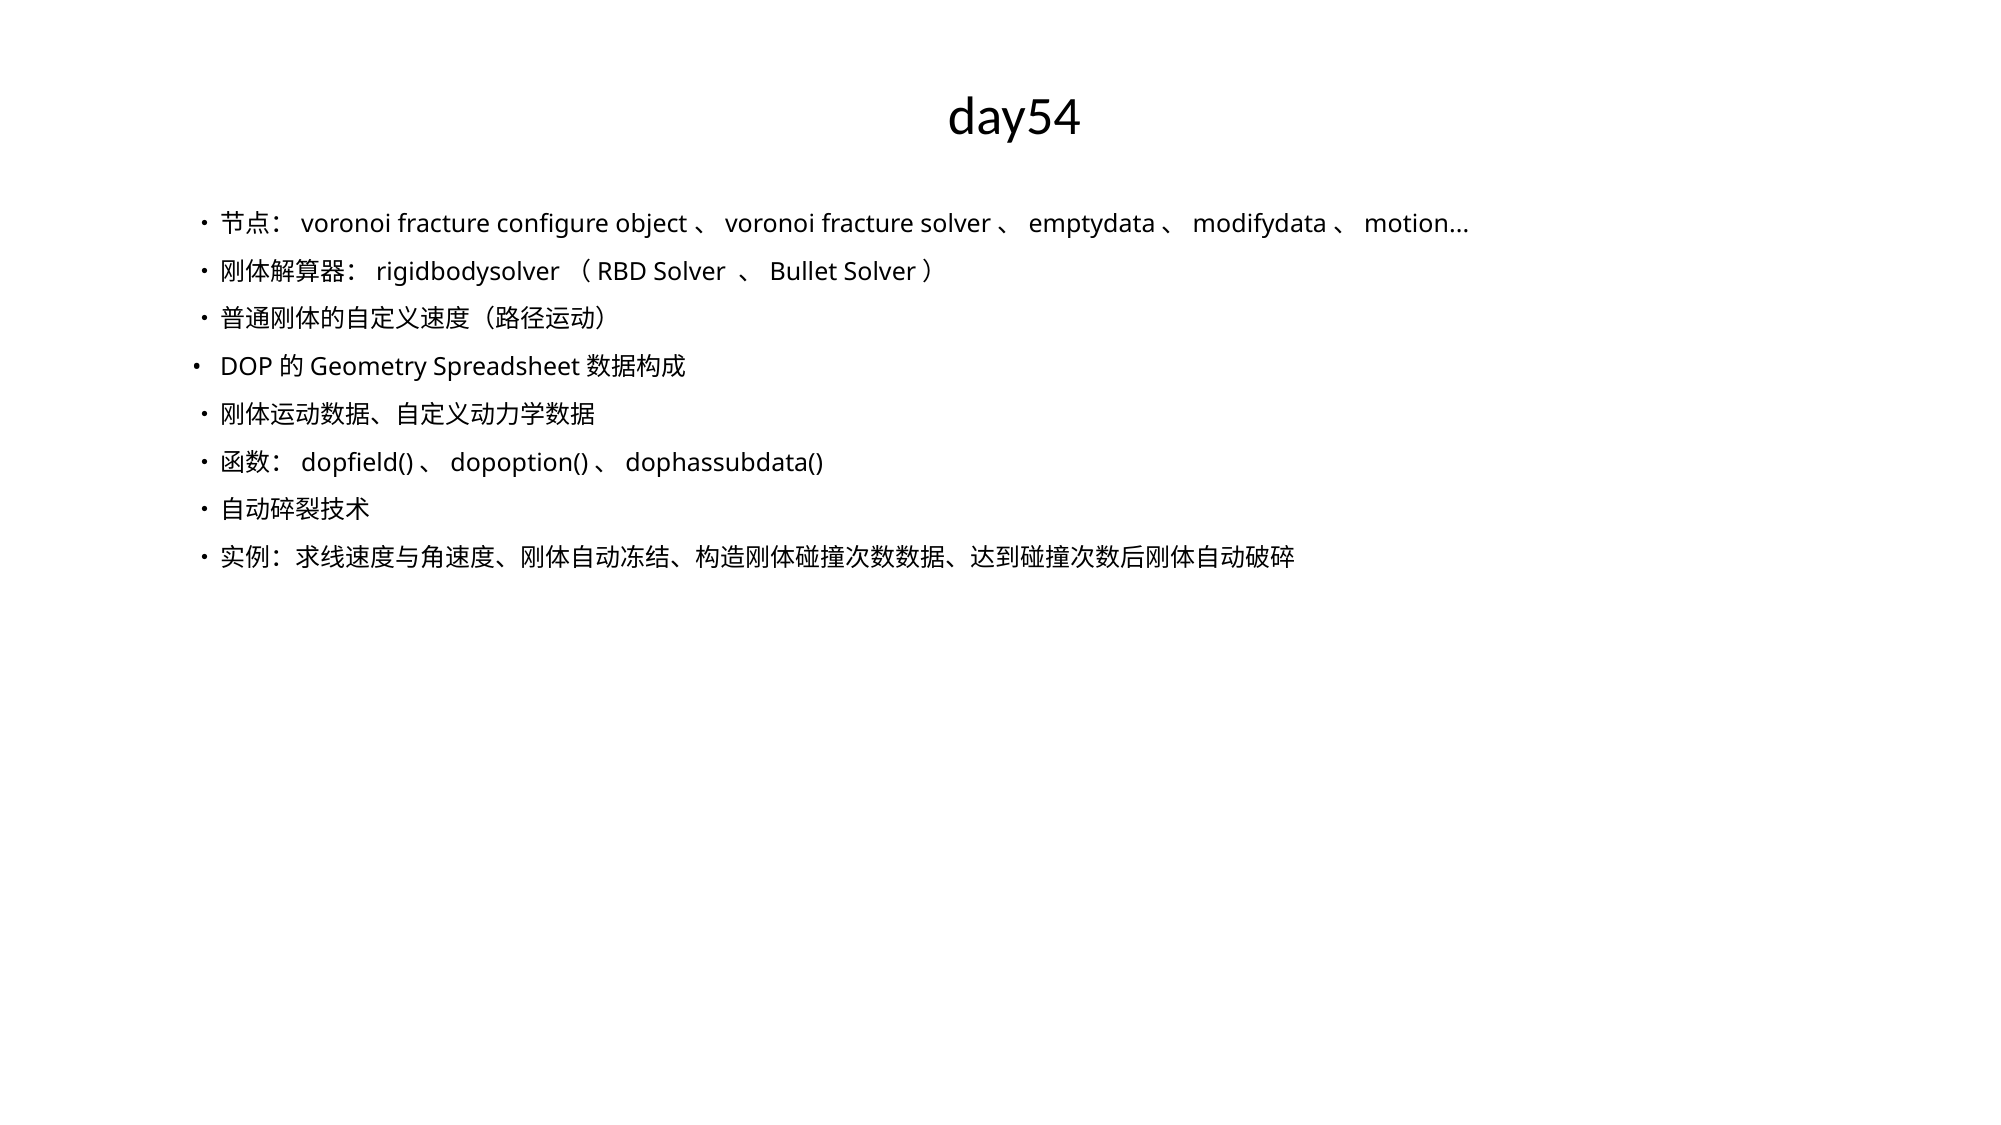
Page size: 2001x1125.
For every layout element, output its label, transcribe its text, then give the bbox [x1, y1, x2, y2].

title day54 [543, 41, 1486, 154]
subtitle • 节点：voronoi fracture configure object、voronoi fracture solver、emptydata、modifydata、motion... • 刚体解算器：rigidbodysolver（RBD Solver 、Bullet Solver） • 普通刚体的自定义速度（路径运动） • DOP的Geometry Spreadsheet数据构成 • 刚体运动数据、自定义动力学数据 • 函数：dopfield()、dopoption()、dophassubdata() • 自动碎裂技术 • 实例：求线速度与角速度、刚体自动冻结、构造刚体碰撞次数数据、达到碰撞次数后刚体自动破碎 [176, 203, 1815, 903]
